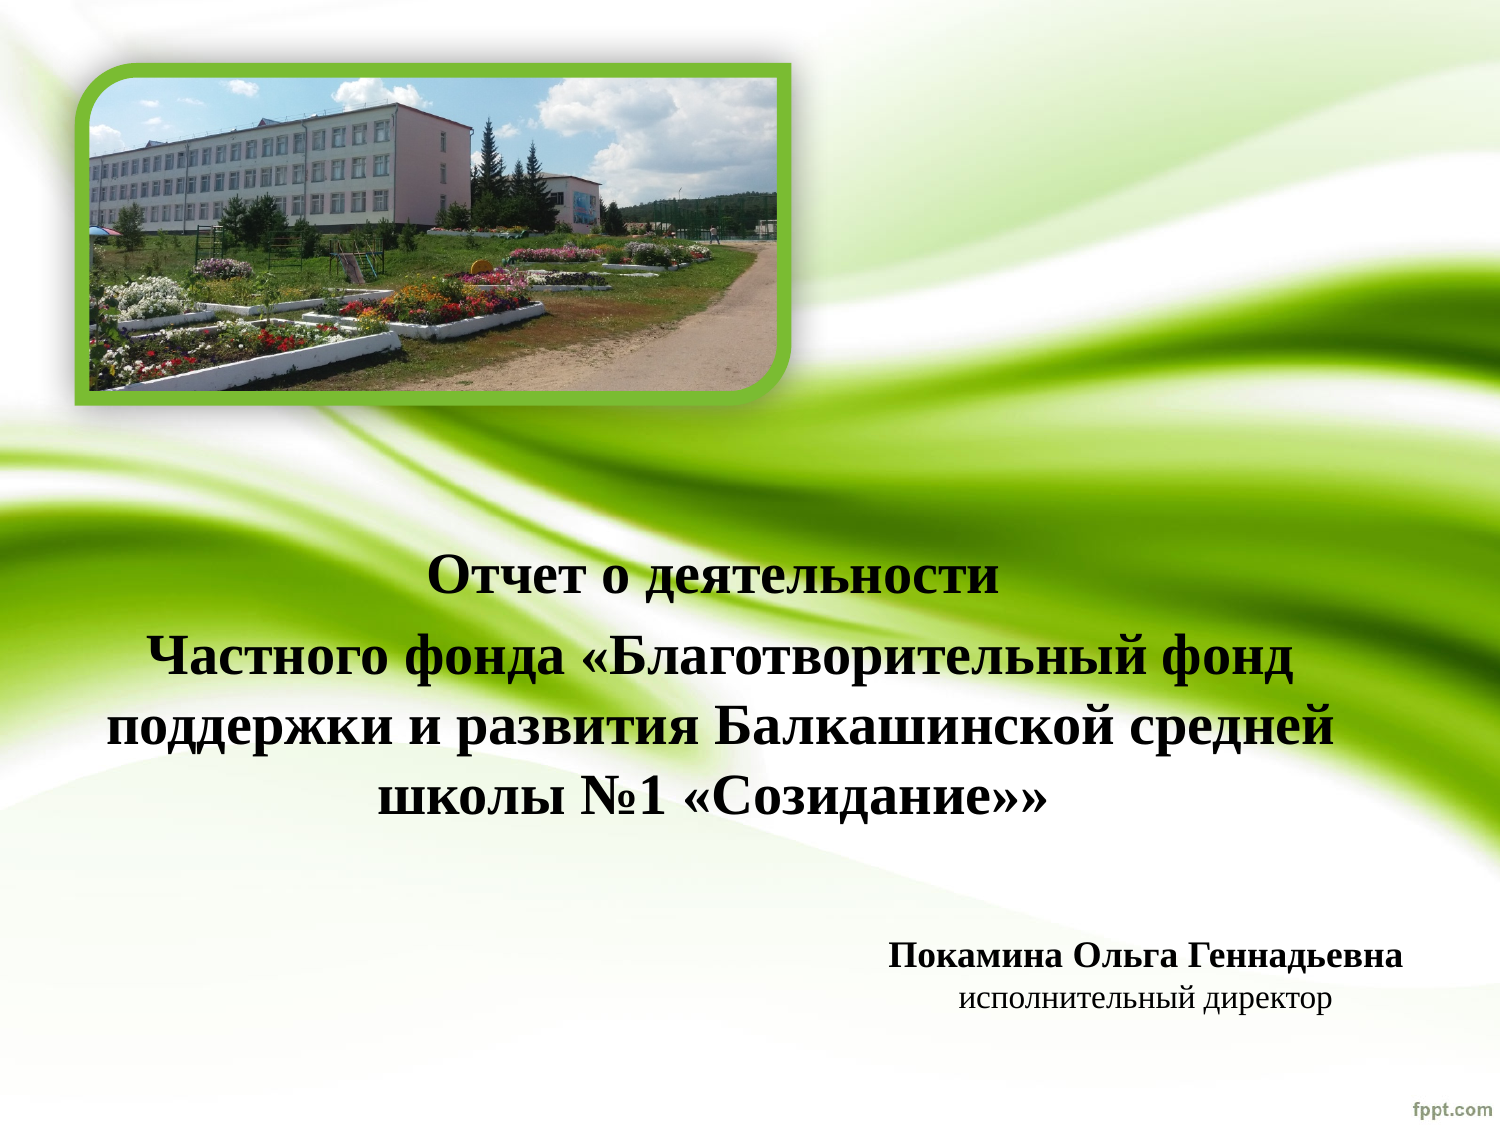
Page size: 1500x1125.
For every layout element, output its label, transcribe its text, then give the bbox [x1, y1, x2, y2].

title Покамина Ольга Геннадьевна исполнительный директор [867, 902, 1425, 1043]
subtitle Отчет о деятельности Частного фонда «Благотворительный фонд поддержки и развития Балкашинской средней школы №1 «Созидание»» [35, 527, 1407, 914]
picture [0, 0, 1500, 1125]
